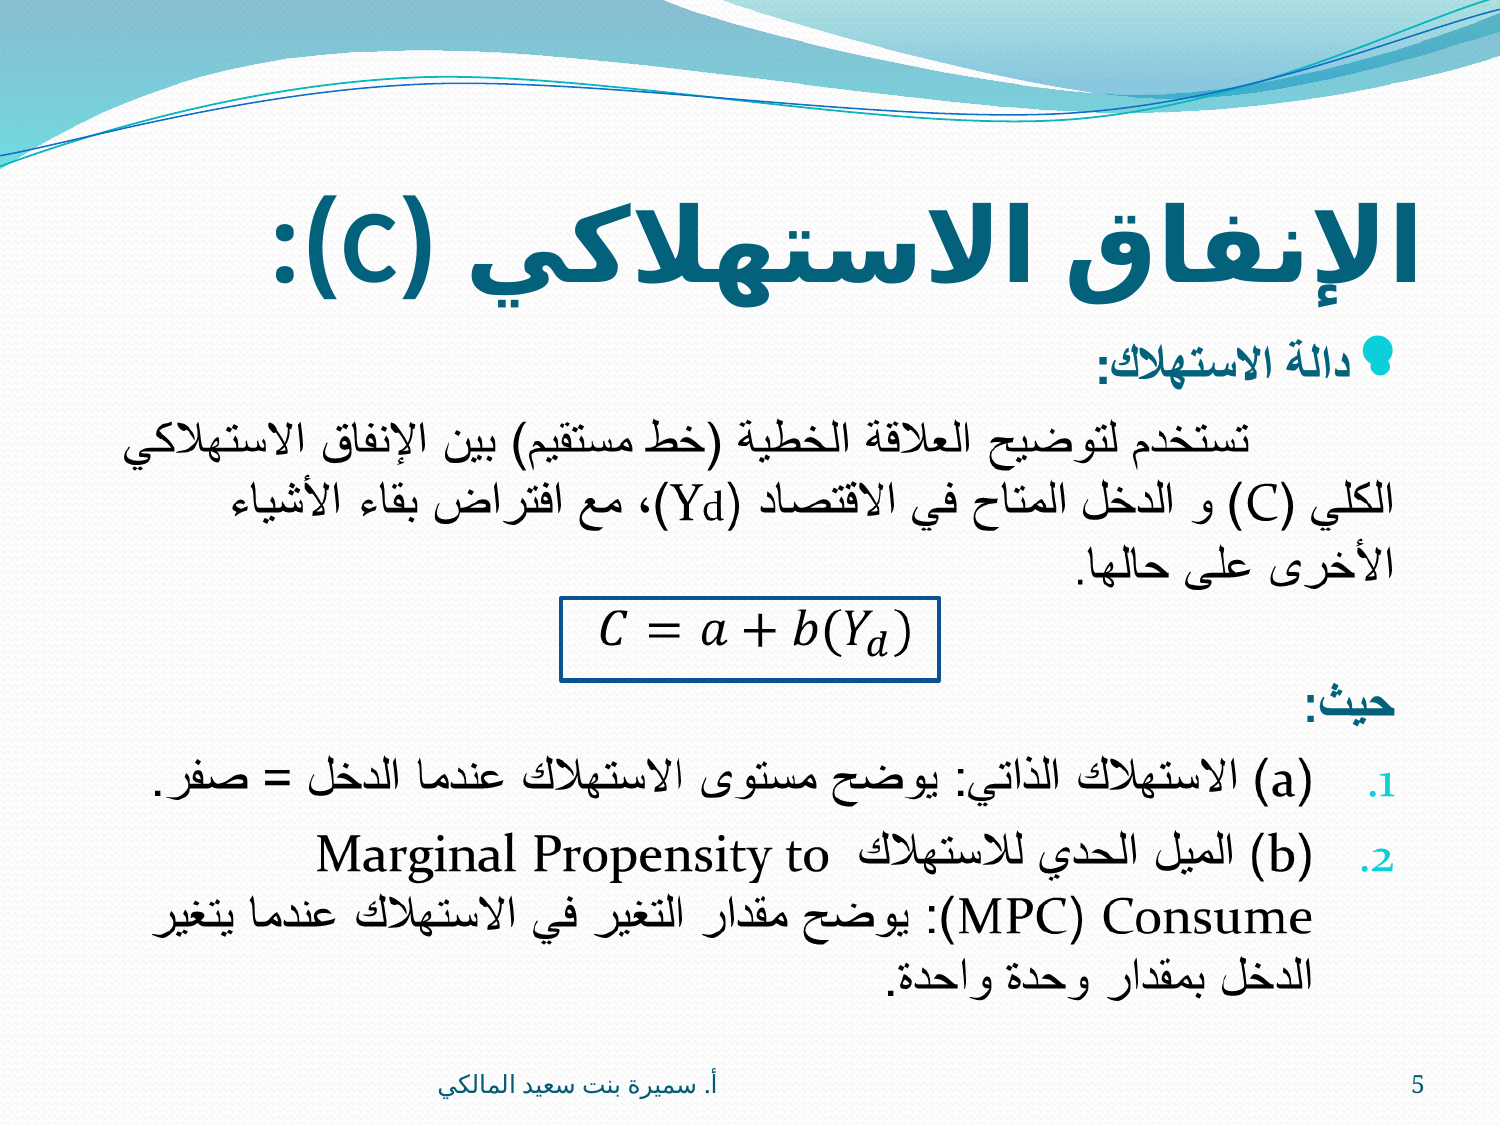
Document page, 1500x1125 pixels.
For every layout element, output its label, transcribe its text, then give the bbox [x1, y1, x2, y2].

title الإنفاق الاستهلاكي (C): [75, 115, 1425, 303]
text_box [559, 596, 941, 683]
slide_number 5 [1299, 1042, 1425, 1103]
list [75, 317, 1425, 1038]
footer أ. سميرة بنت سعيد المالكي [437, 1042, 988, 1103]
